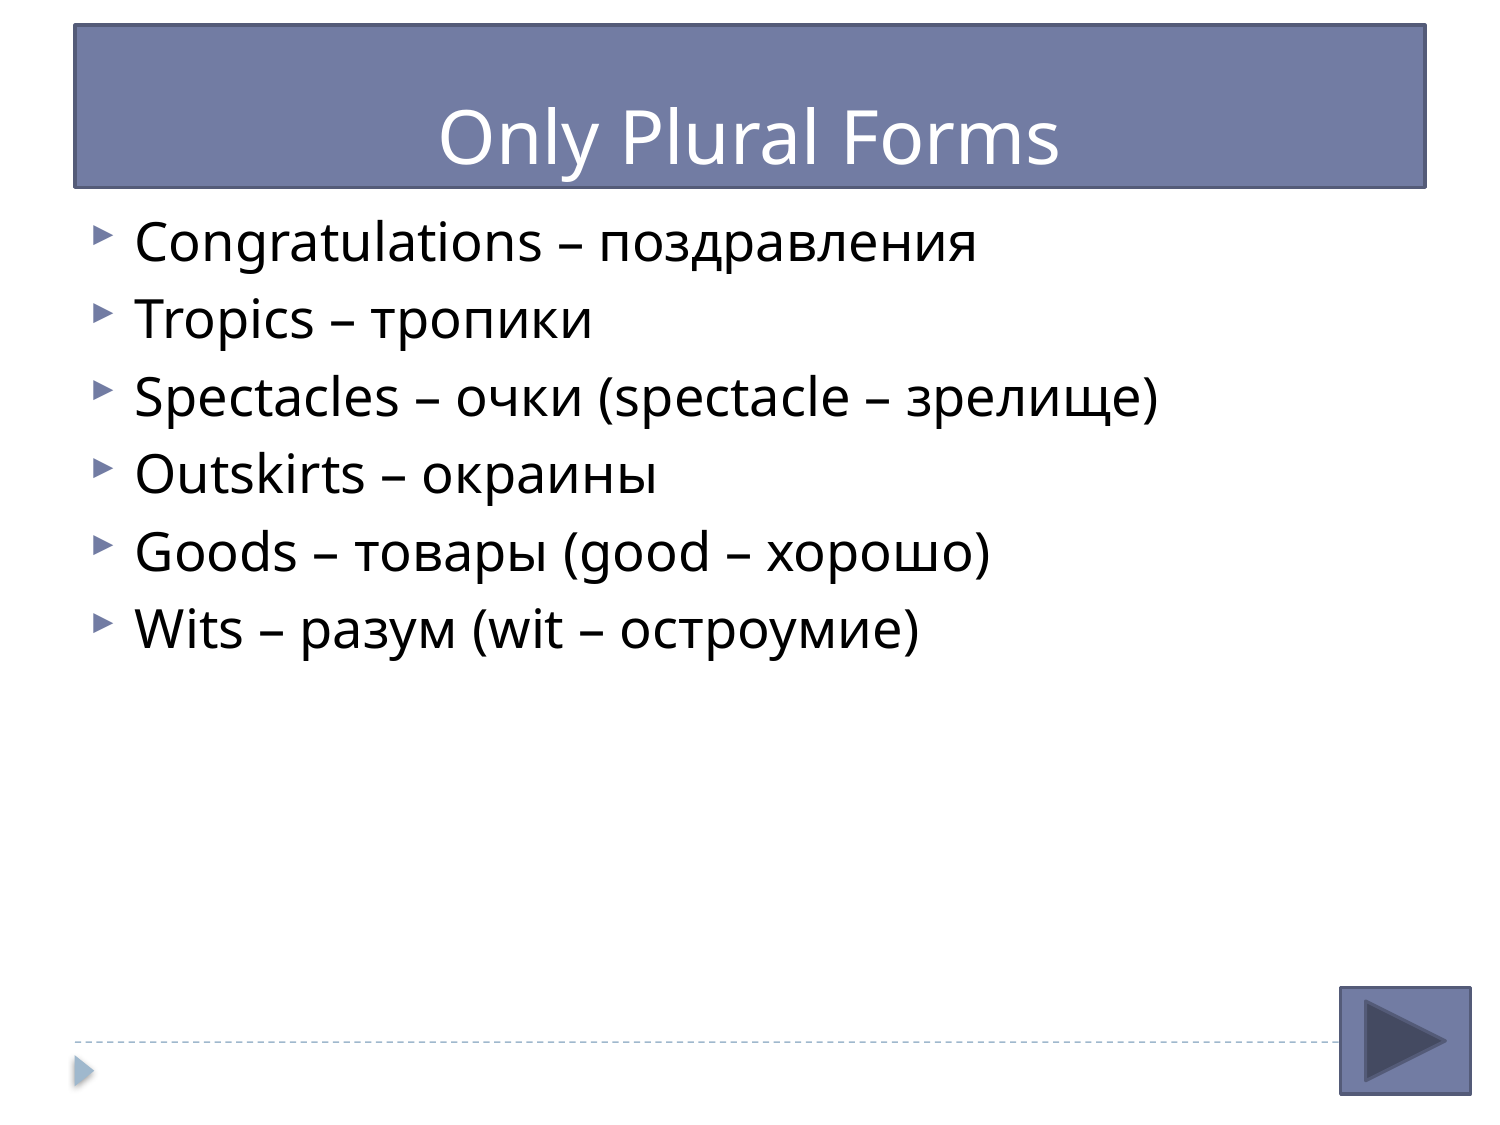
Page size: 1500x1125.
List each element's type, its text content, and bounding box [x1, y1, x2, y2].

list Congratulations – поздравления Tropics – тропики Spectacles – очки (spectacle – зрелище) Outskirts – окраины Goods – товары (good – хорошо) Wits – разум (wit – остроумие) [75, 200, 1425, 1010]
title Only Plural Forms [73, 23, 1427, 189]
text_box [1339, 986, 1472, 1096]
